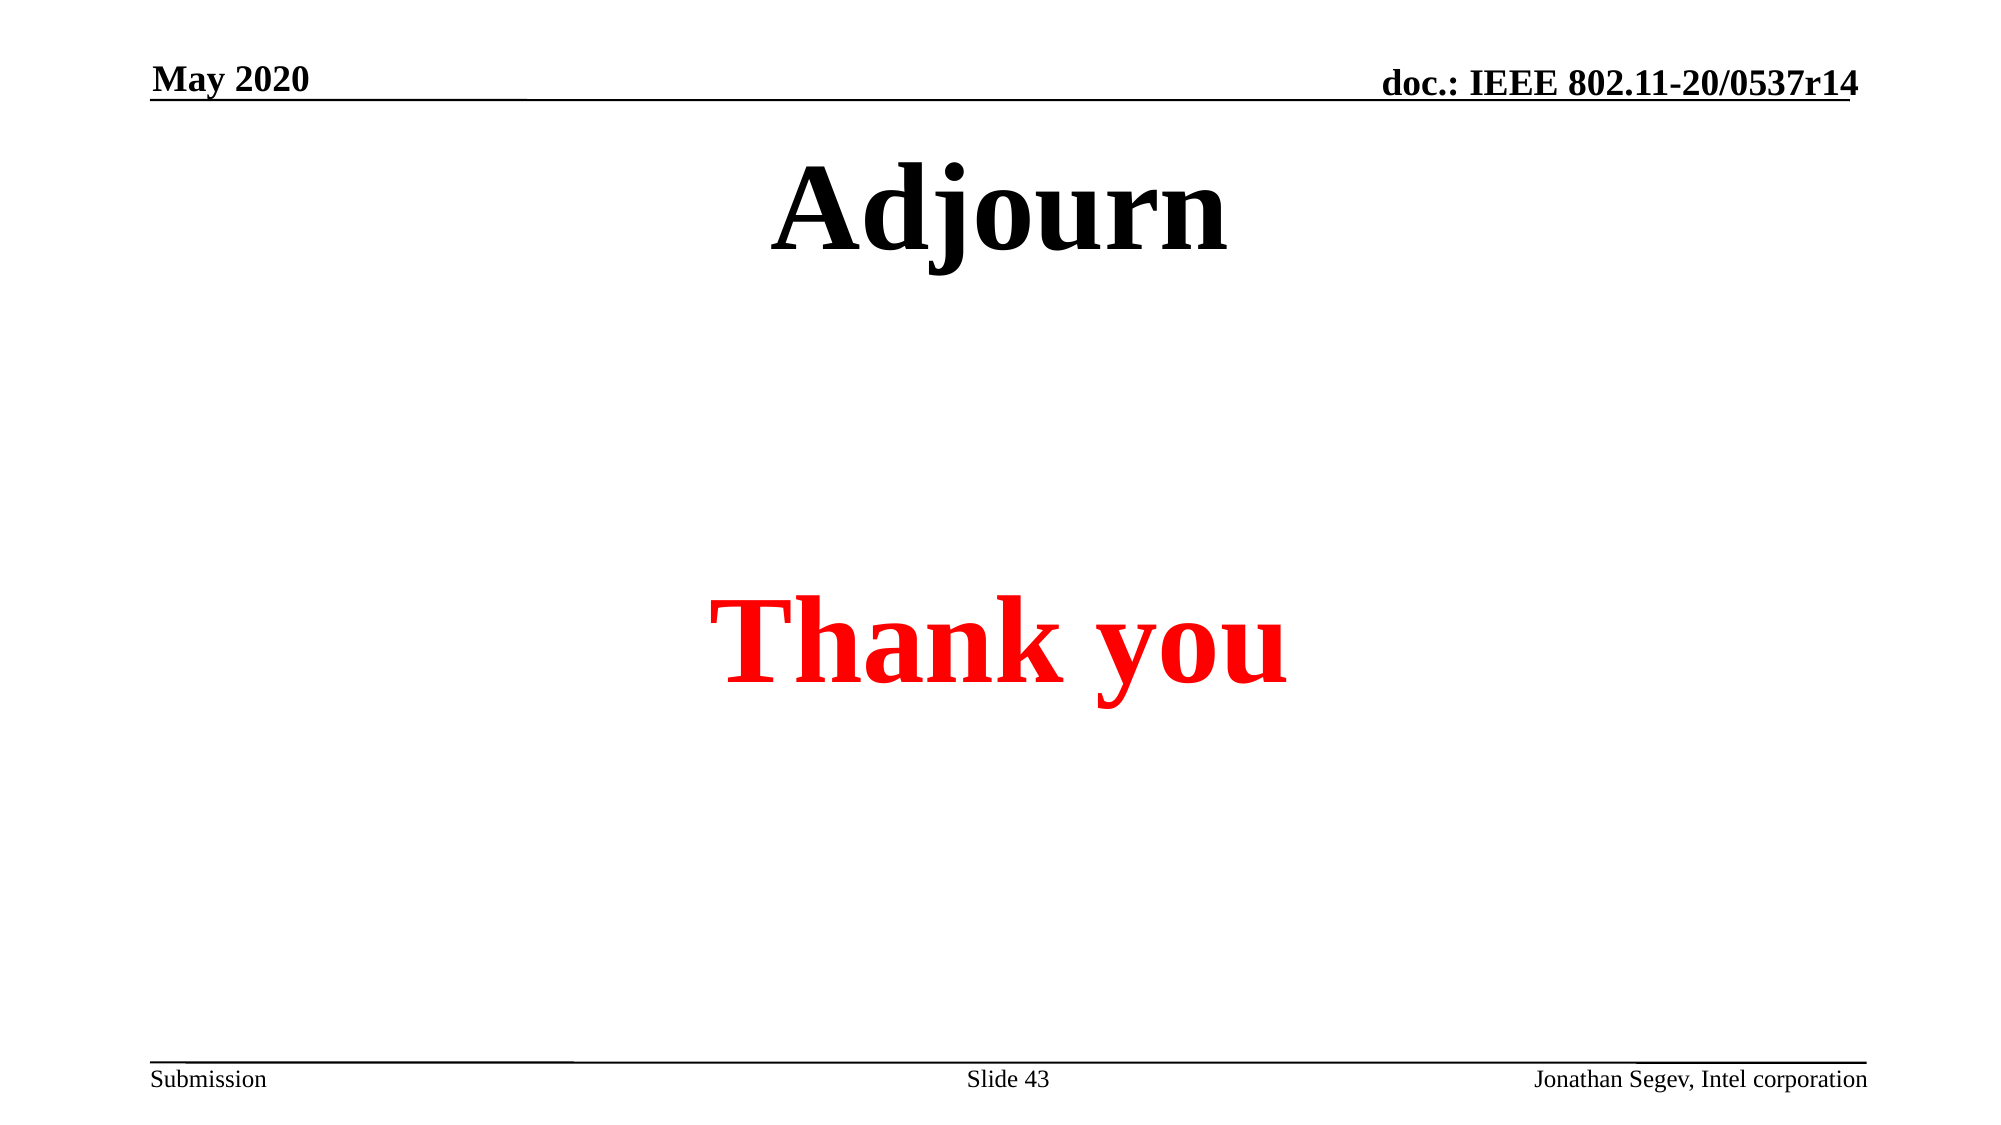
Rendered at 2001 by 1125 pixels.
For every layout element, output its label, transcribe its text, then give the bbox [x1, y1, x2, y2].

list Thank you [149, 324, 1850, 1000]
title Adjourn [149, 112, 1850, 288]
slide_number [152, 54, 563, 100]
slide_number Slide 43 [950, 1061, 1067, 1123]
footer Jonathan Segev, Intel corporation [1171, 1061, 1869, 1093]
